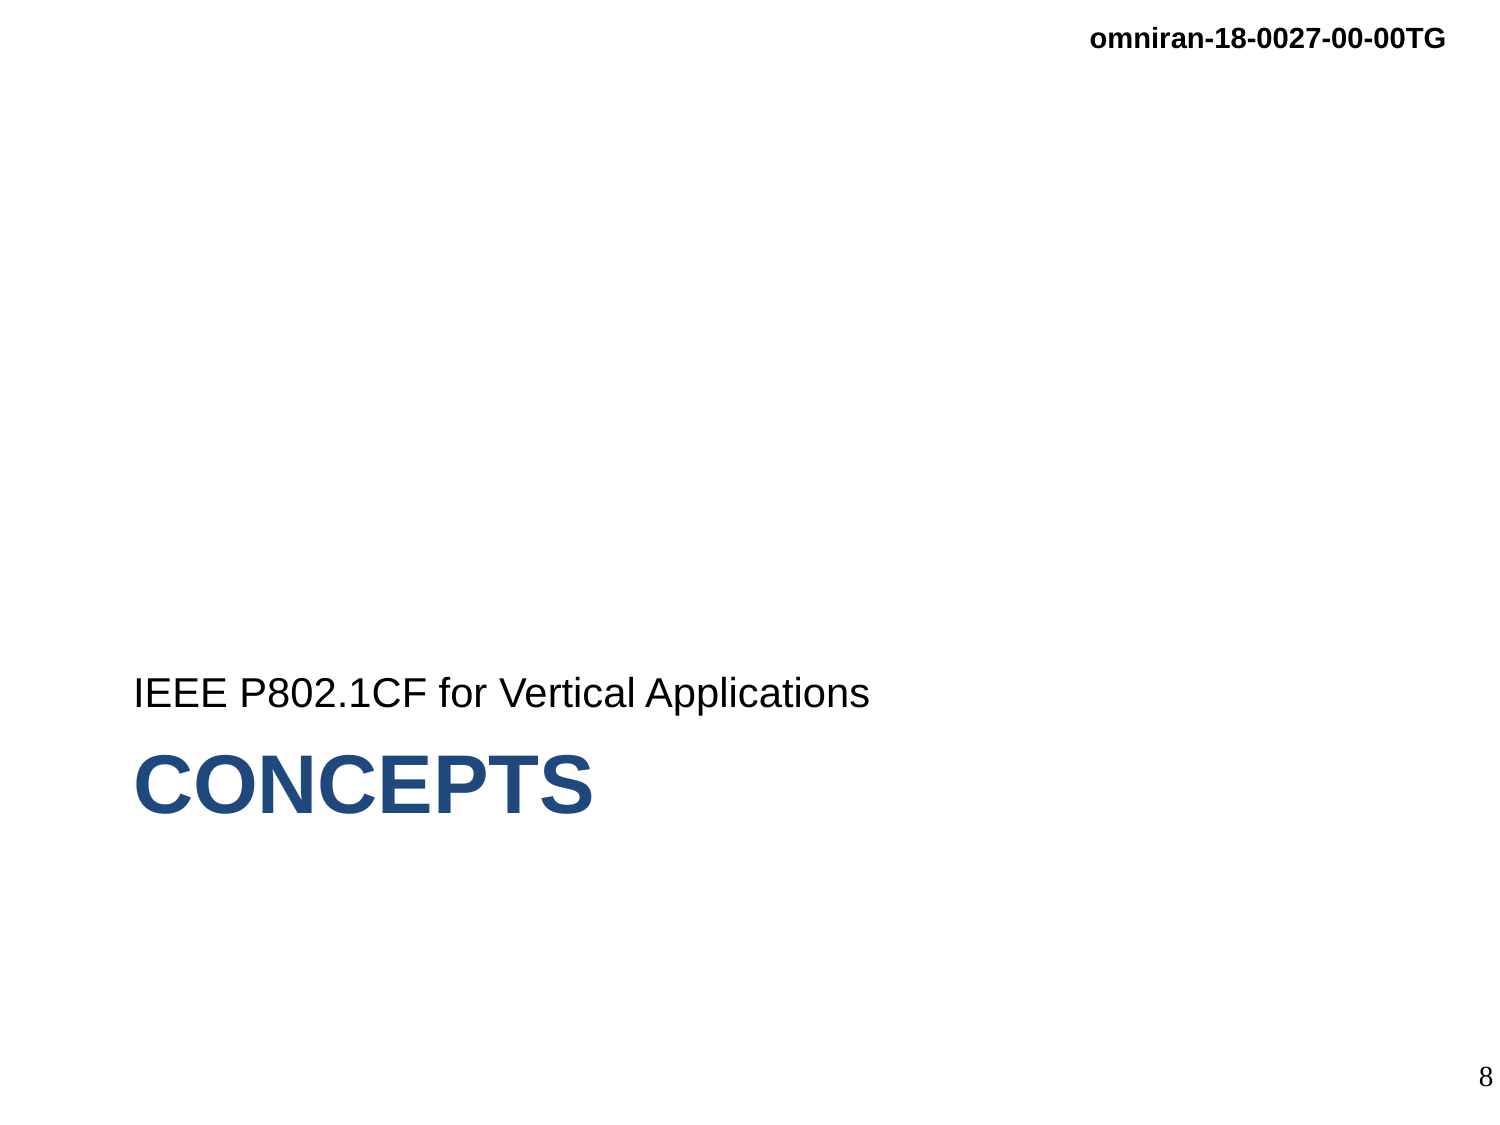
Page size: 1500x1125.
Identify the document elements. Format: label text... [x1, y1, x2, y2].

title Concepts [118, 723, 1394, 947]
list IEEE P802.1CF for Vertical Applications [118, 476, 1394, 723]
